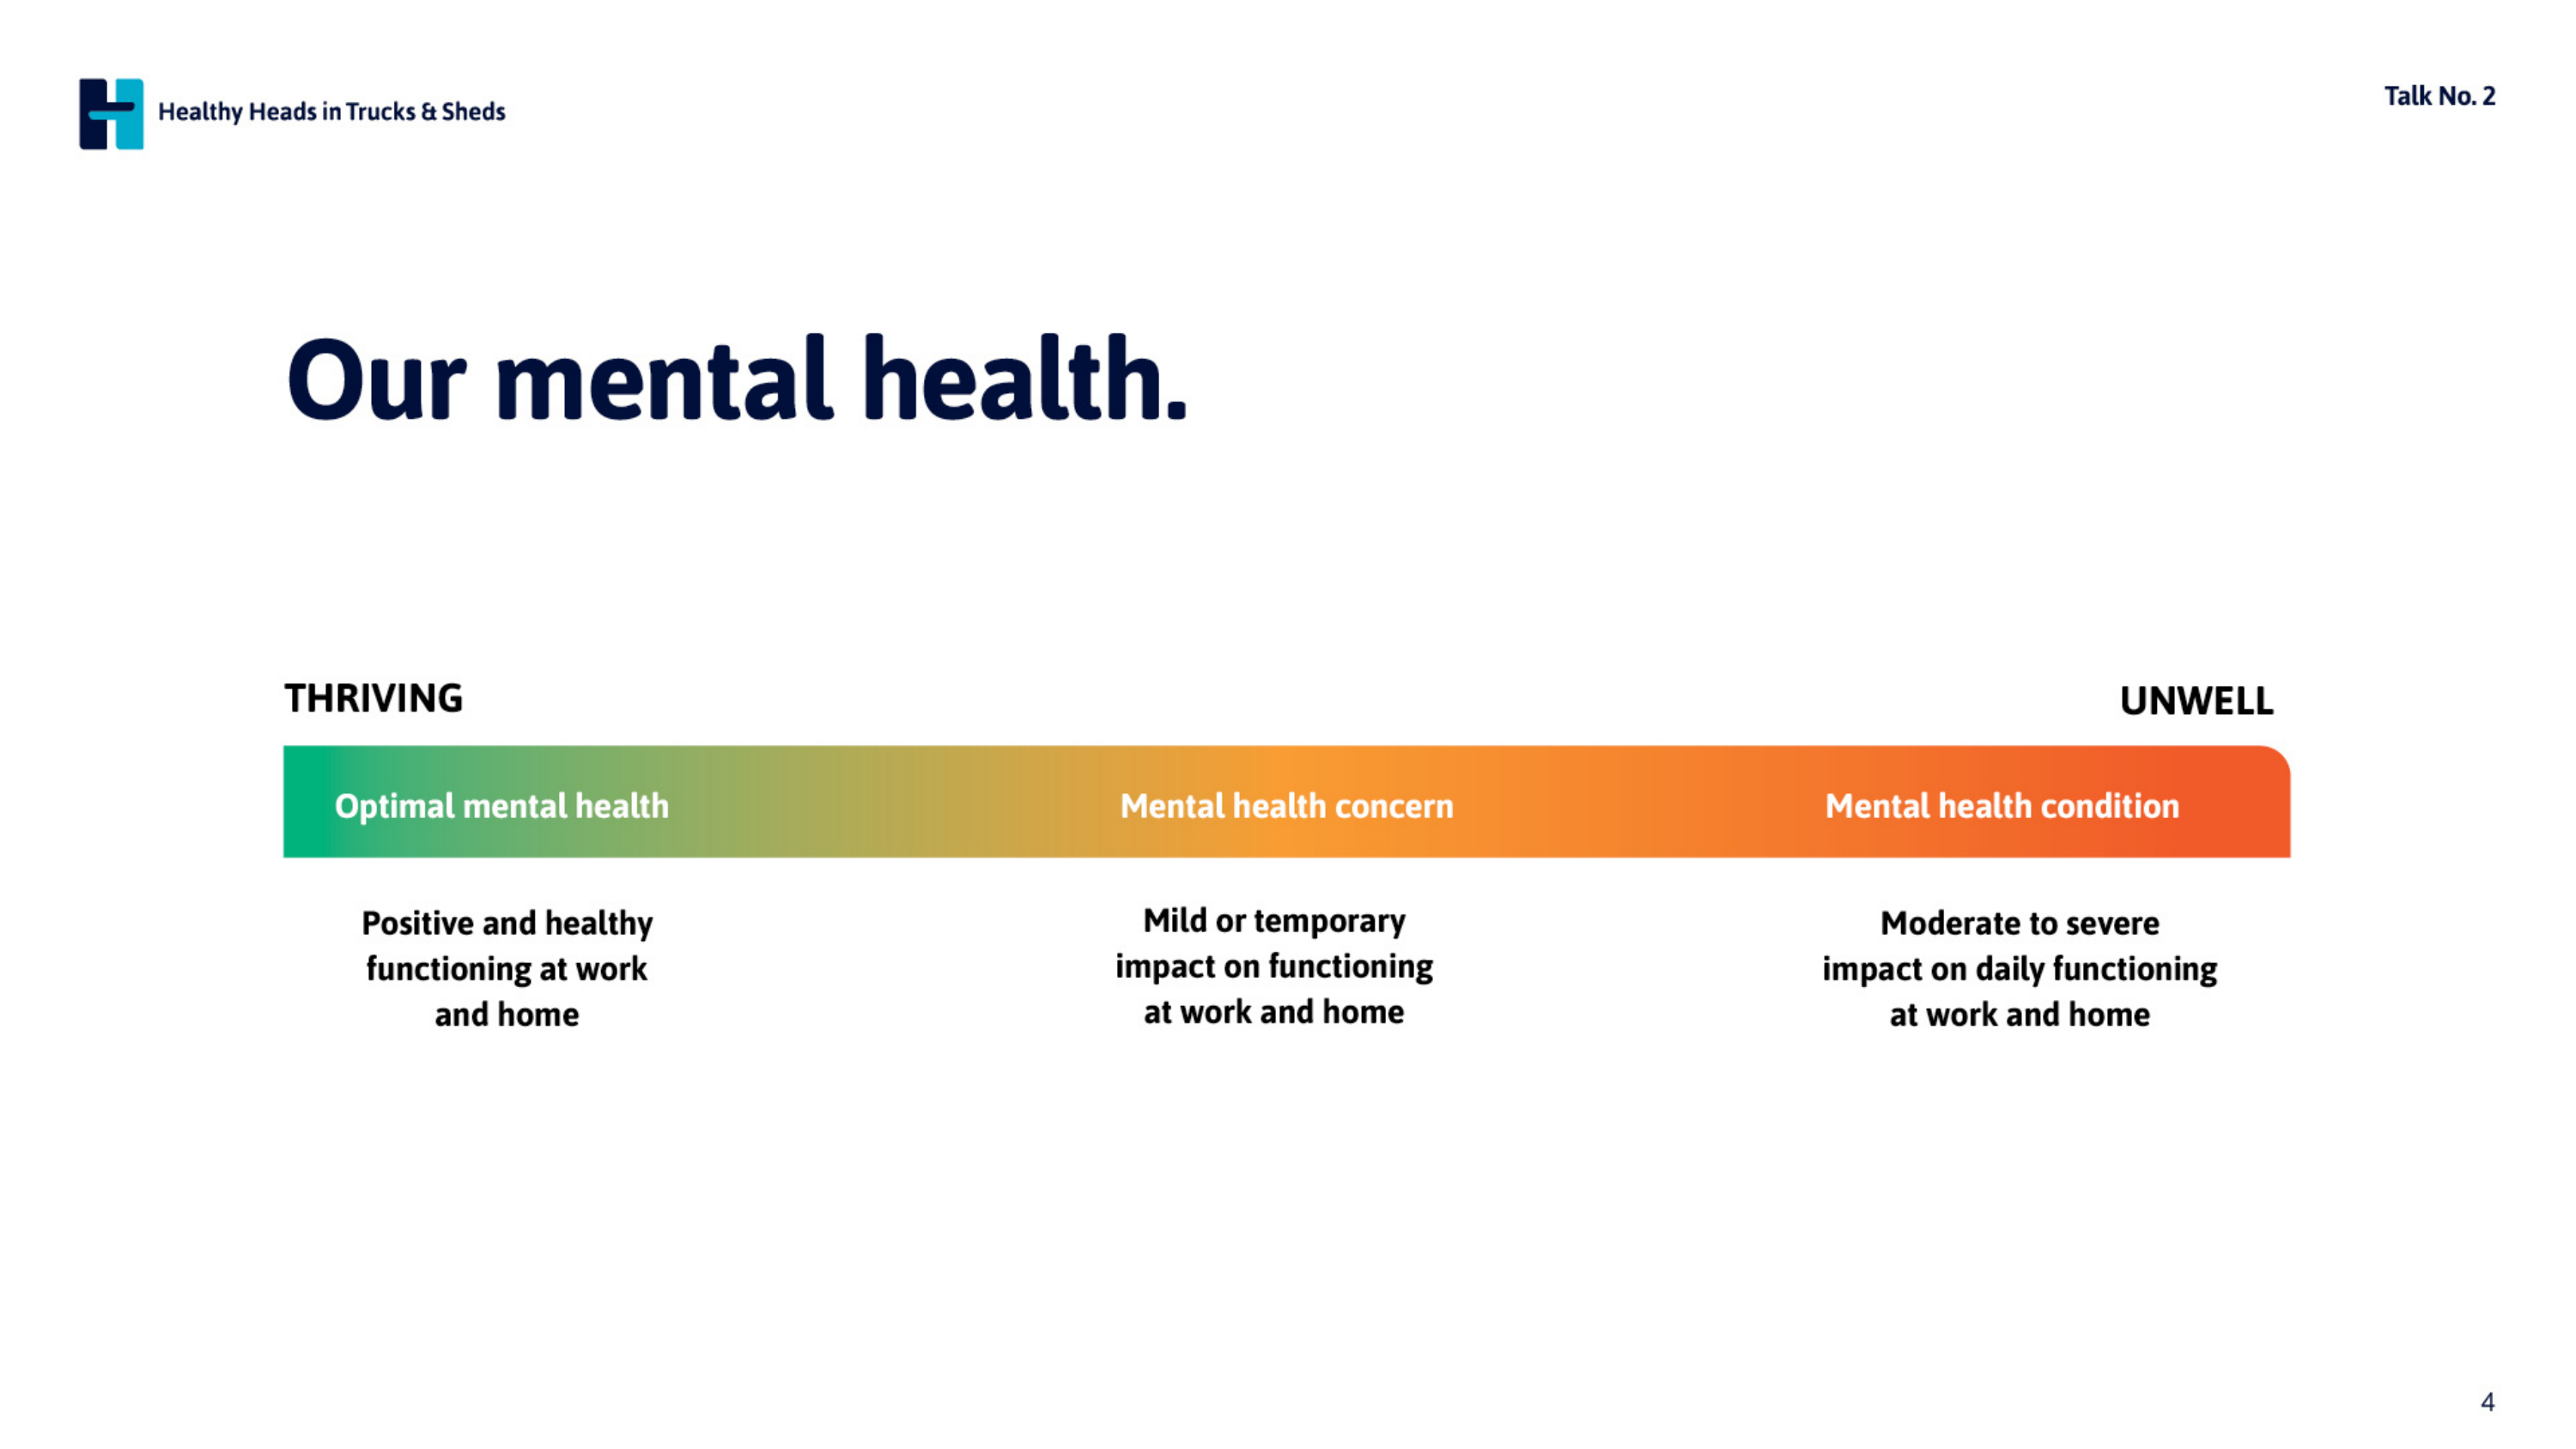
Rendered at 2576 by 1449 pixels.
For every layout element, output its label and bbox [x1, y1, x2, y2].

text_box [0, 0, 2576, 1449]
